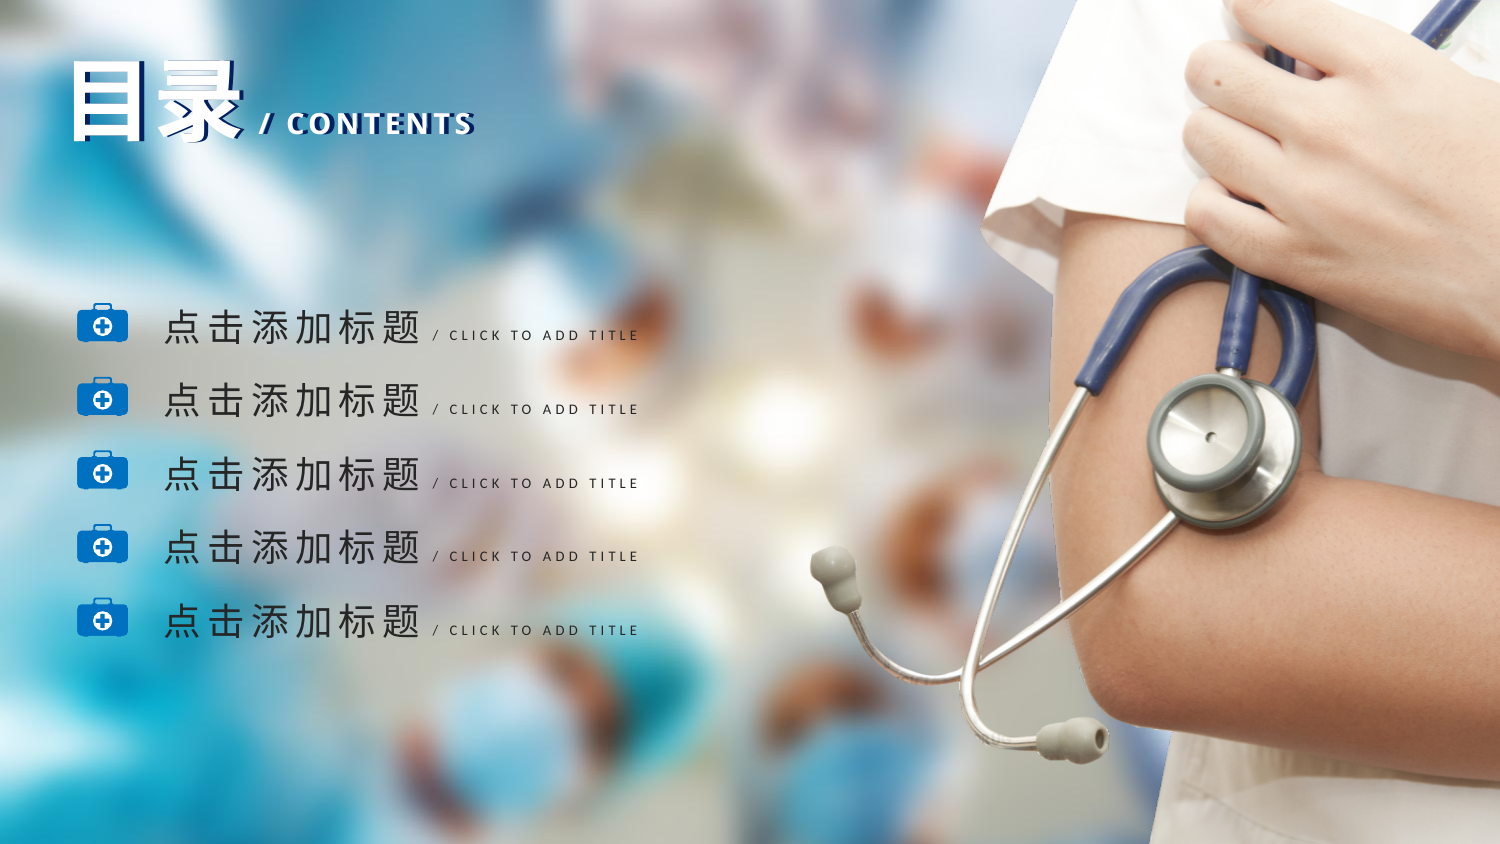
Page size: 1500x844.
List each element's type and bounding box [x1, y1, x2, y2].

text_box [46, 35, 498, 163]
picture [0, 0, 1500, 844]
text_box [77, 369, 808, 431]
text_box [77, 295, 808, 357]
text_box [77, 590, 808, 652]
text_box [77, 516, 808, 578]
text_box [77, 443, 808, 505]
